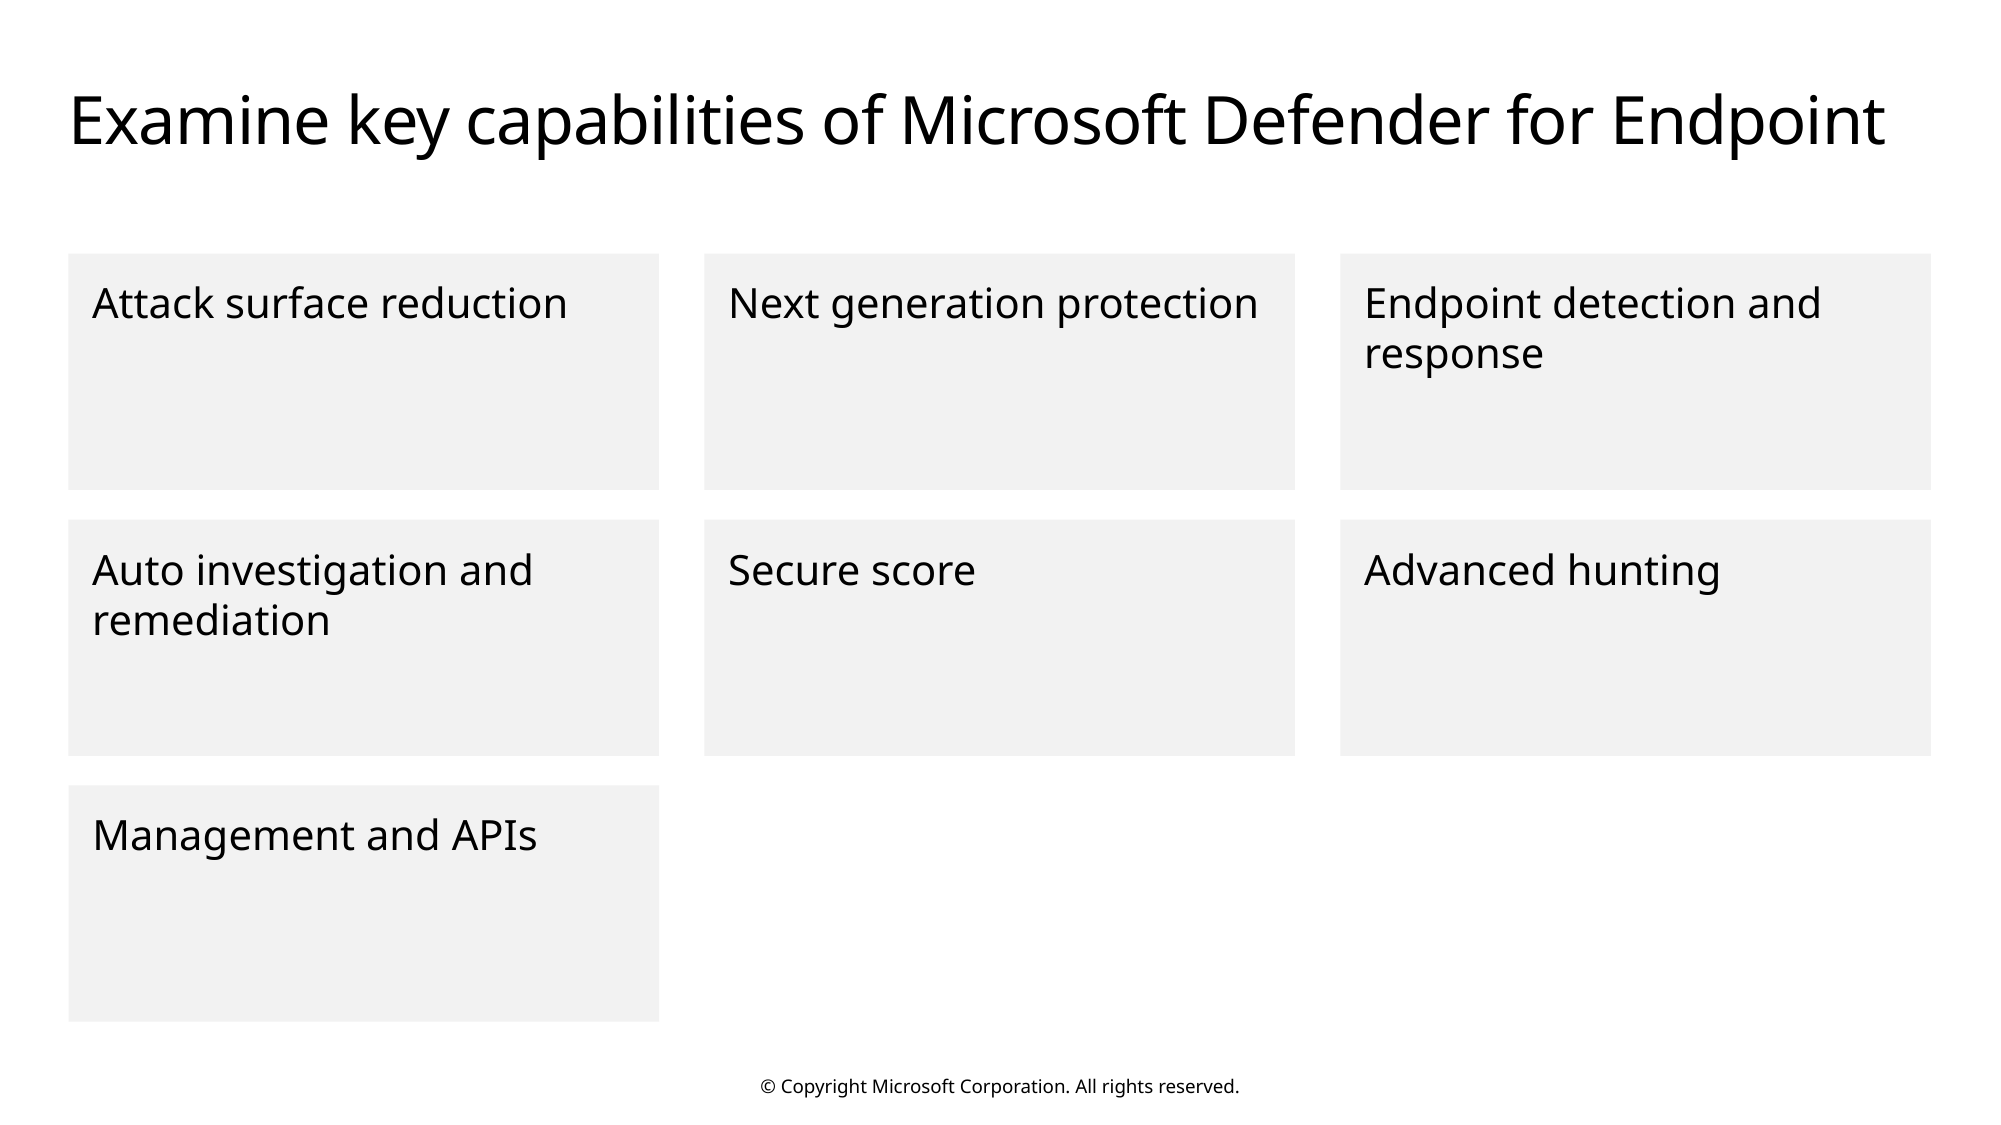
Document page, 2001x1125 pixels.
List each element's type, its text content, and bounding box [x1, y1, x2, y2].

title Examine key capabilities of Microsoft Defender for Endpoint [68, 72, 1930, 184]
text_box Management and APIs [68, 785, 660, 1022]
text_box Advanced hunting [1340, 519, 1932, 757]
text_box Secure score [704, 519, 1296, 757]
text_box Endpoint detection and response [1340, 253, 1932, 491]
text_box Attack surface reduction [68, 253, 660, 491]
text_box Next generation protection [704, 253, 1296, 491]
text_box Auto investigation and remediation [68, 519, 660, 757]
